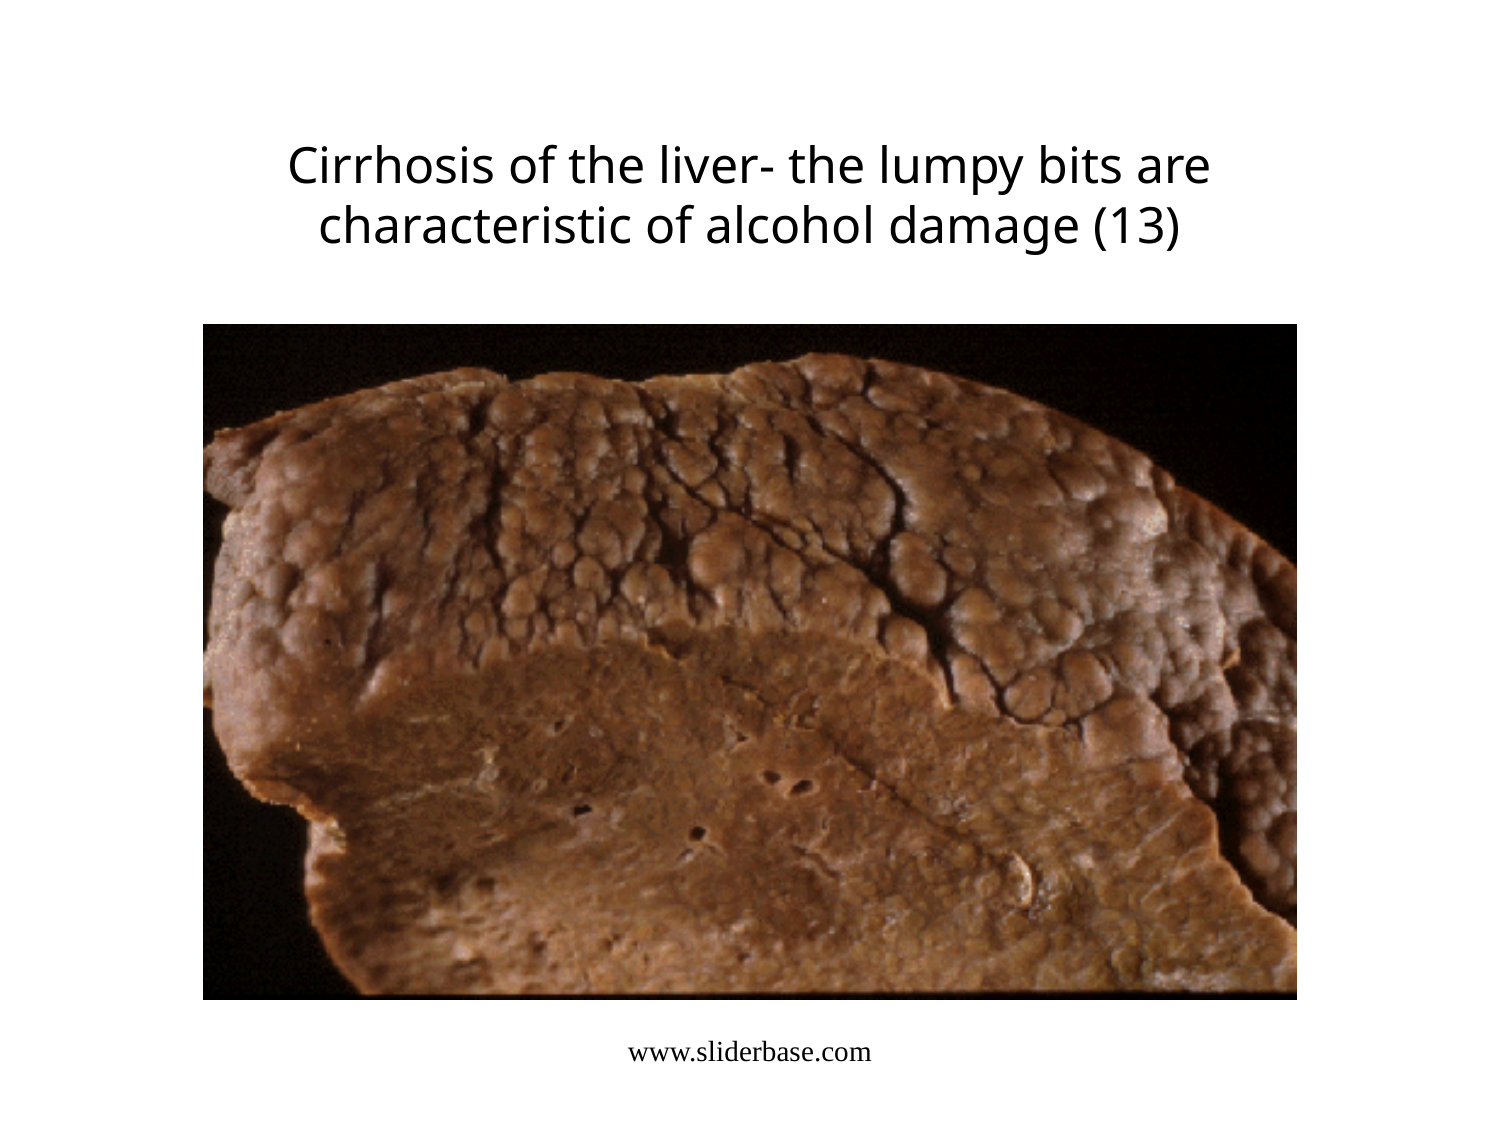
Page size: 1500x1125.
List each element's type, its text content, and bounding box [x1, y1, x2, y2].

title Cirrhosis of the liver- the lumpy bits are characteristic of alcohol damage (13) [112, 99, 1388, 288]
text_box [203, 324, 1297, 1001]
footer www.sliderbase.com [512, 1025, 988, 1100]
